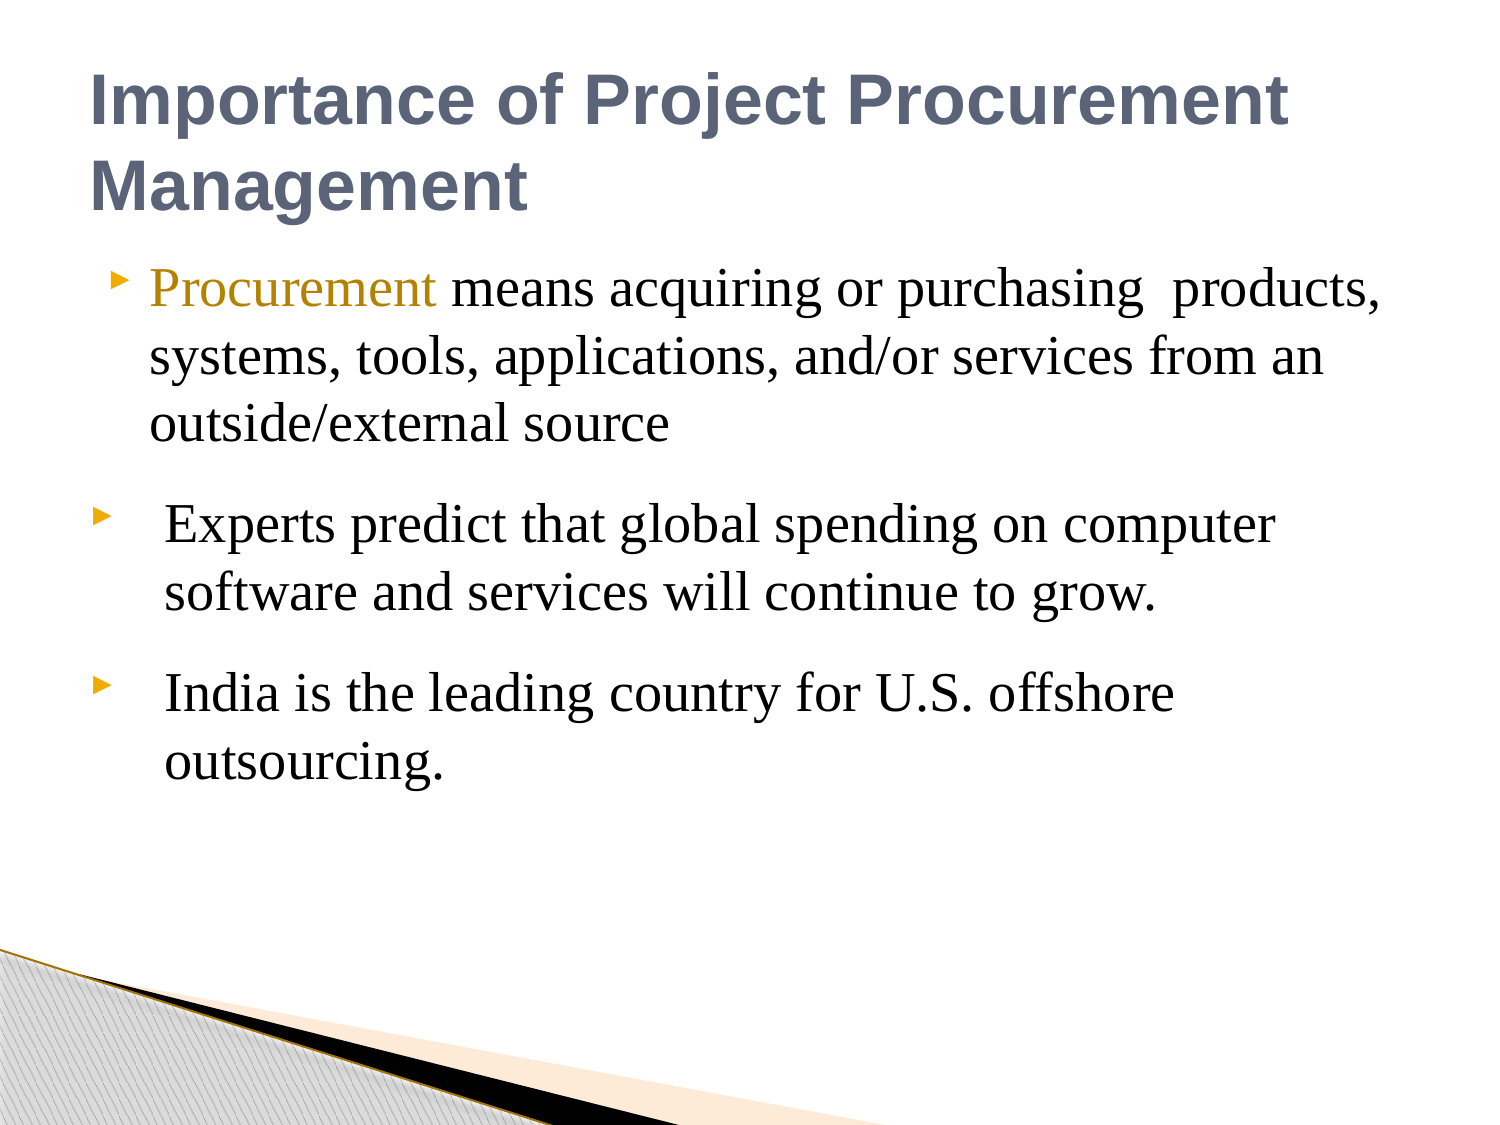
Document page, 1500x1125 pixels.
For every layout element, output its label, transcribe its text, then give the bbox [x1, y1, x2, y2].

title Importance of Project Procurement Management [75, 45, 1425, 233]
list Procurement means acquiring or purchasing products, systems, tools, applications, and/or services from an outside/external source Experts predict that global spending on computer software and services will continue to grow. India is the leading country for U.S. offshore outsourcing. [75, 243, 1425, 986]
